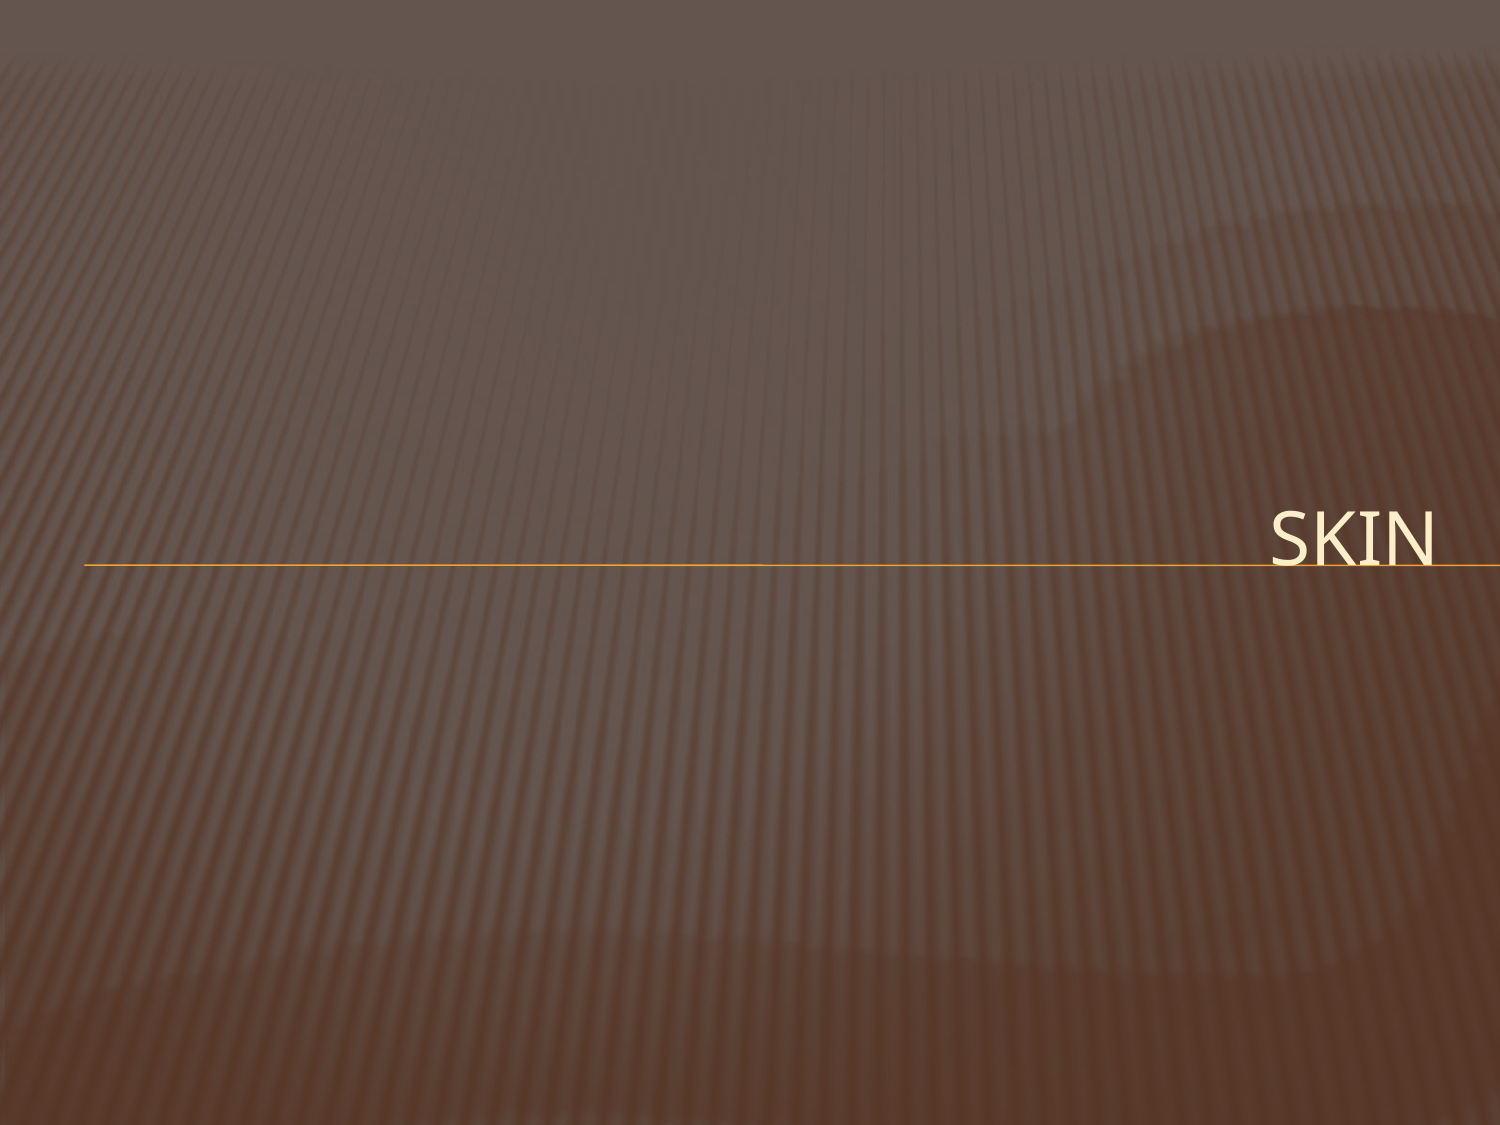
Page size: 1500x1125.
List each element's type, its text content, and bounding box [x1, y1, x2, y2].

title Skin [29, 483, 1455, 678]
